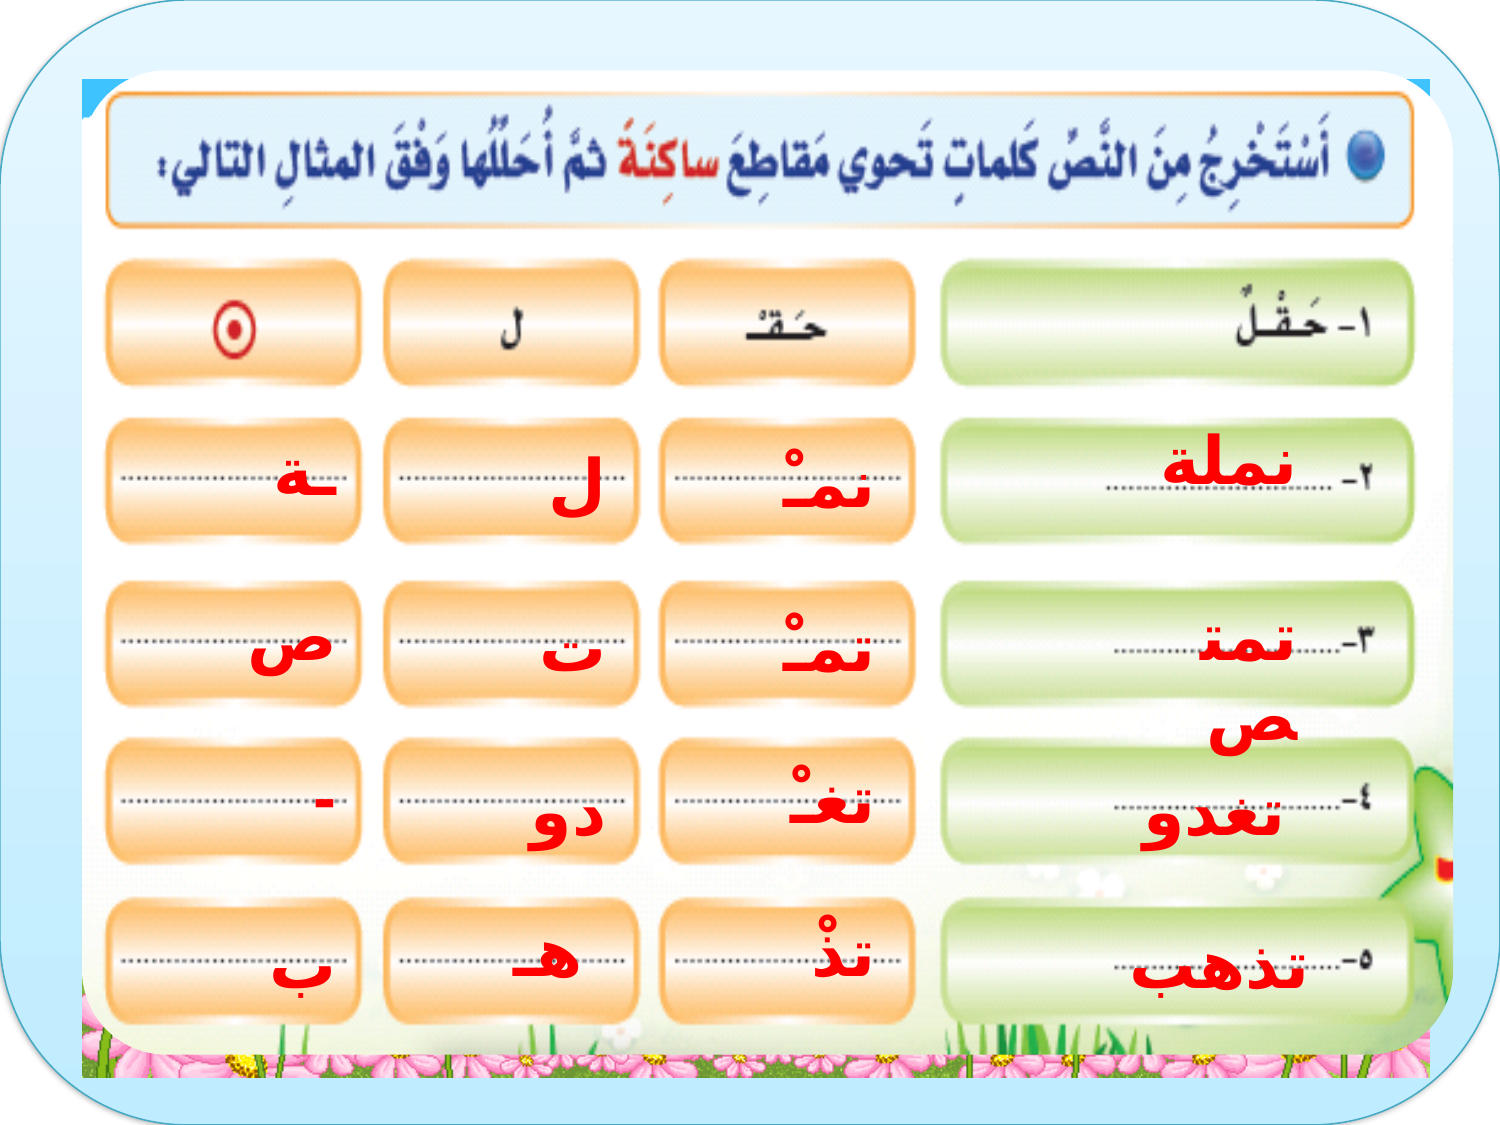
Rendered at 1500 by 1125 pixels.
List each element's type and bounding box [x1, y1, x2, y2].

picture [81, 70, 1454, 1079]
text_box [0, 0, 1500, 1125]
